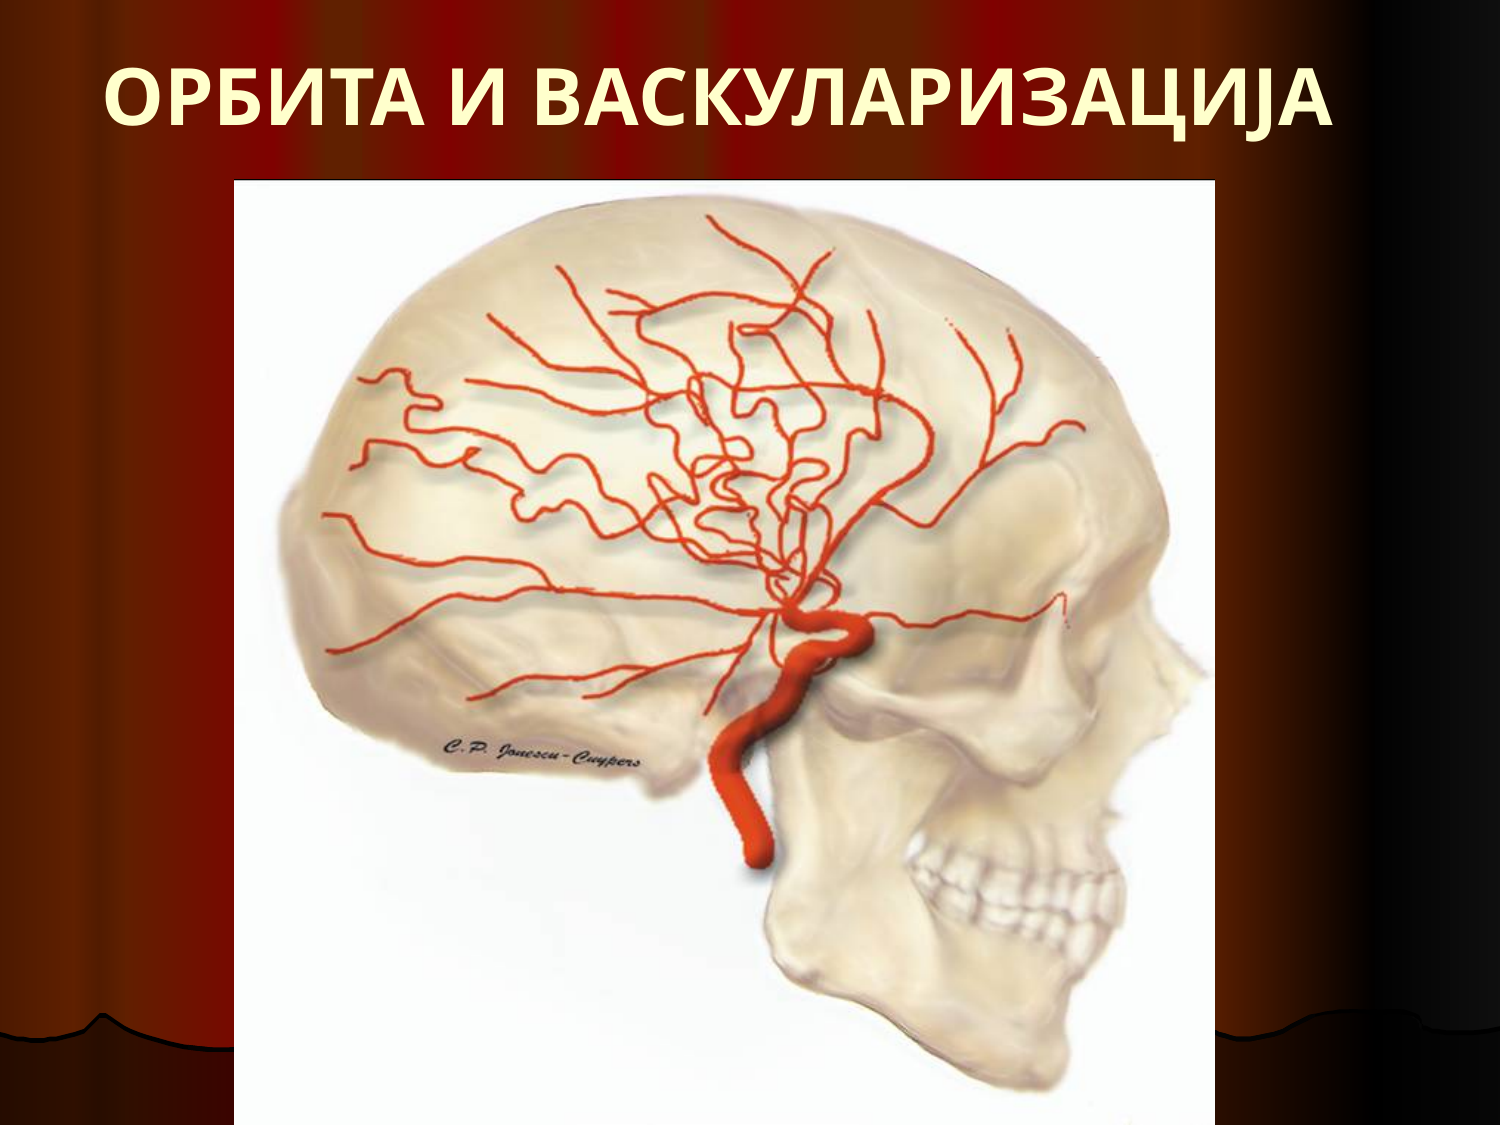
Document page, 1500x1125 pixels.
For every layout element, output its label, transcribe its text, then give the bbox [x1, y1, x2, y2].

title ОРБИТА И ВАСКУЛАРИЗАЦИЈА [52, 0, 1404, 188]
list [234, 179, 1215, 1125]
